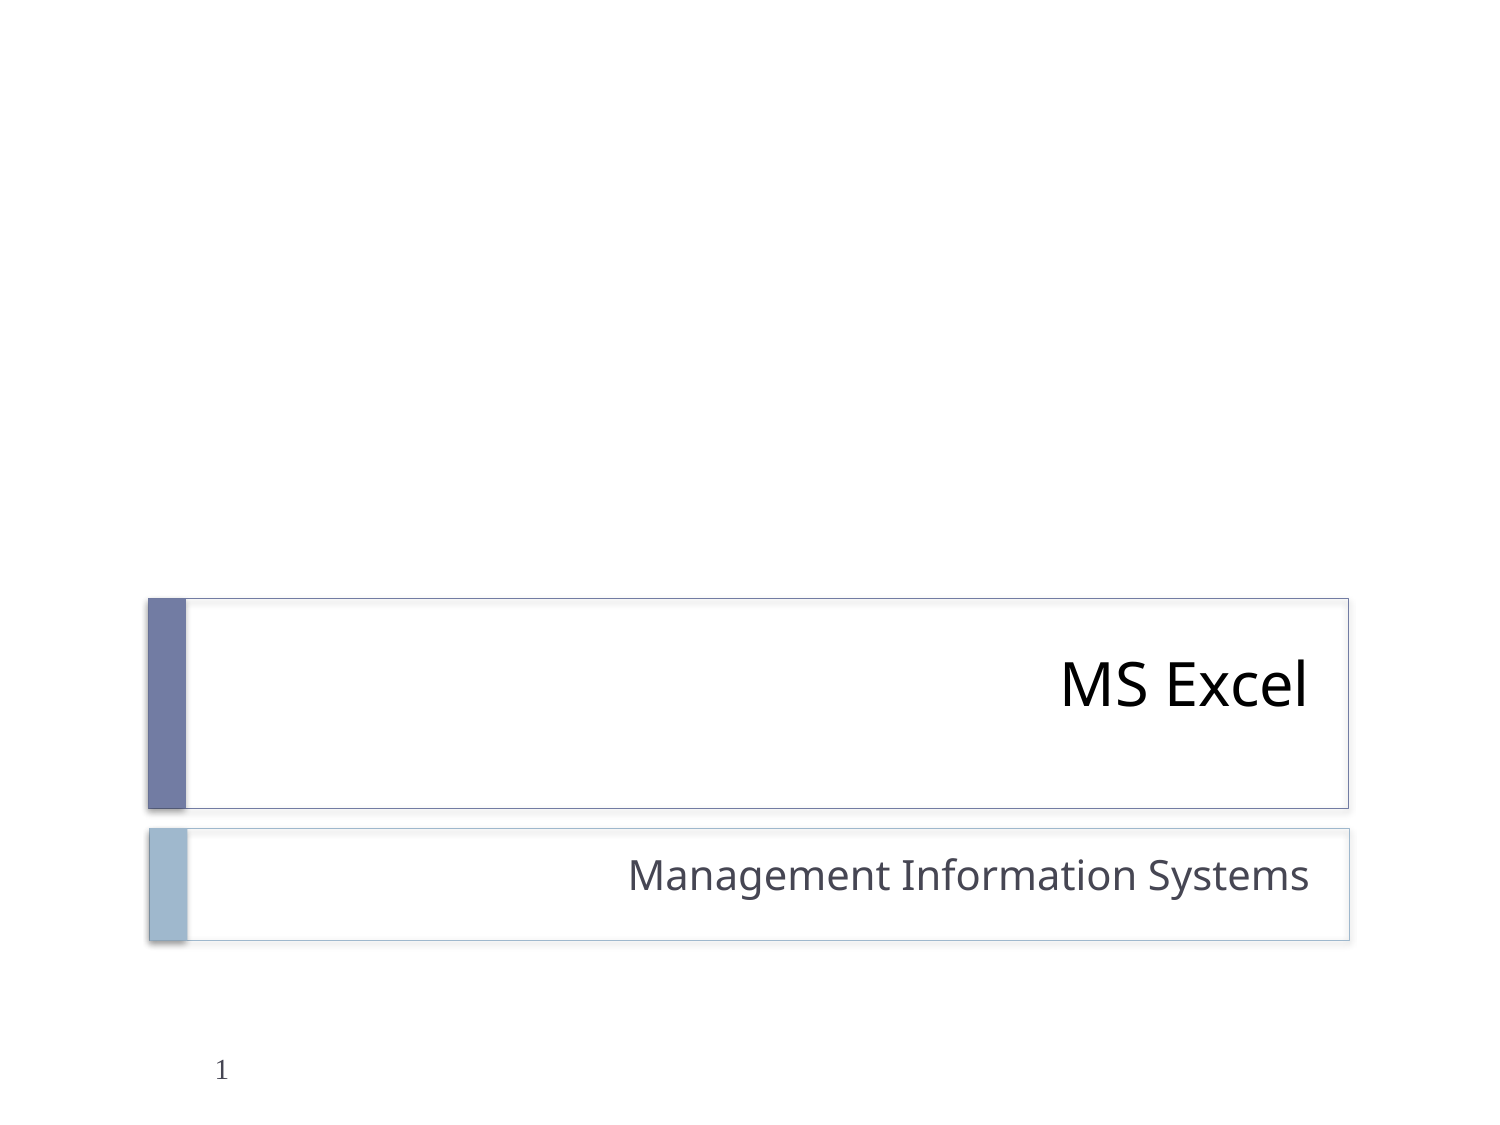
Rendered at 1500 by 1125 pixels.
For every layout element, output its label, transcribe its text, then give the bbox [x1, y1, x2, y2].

title MS Excel [199, 637, 1326, 801]
slide_number 1 [199, 1042, 400, 1103]
subtitle Management Information Systems [199, 840, 1326, 929]
